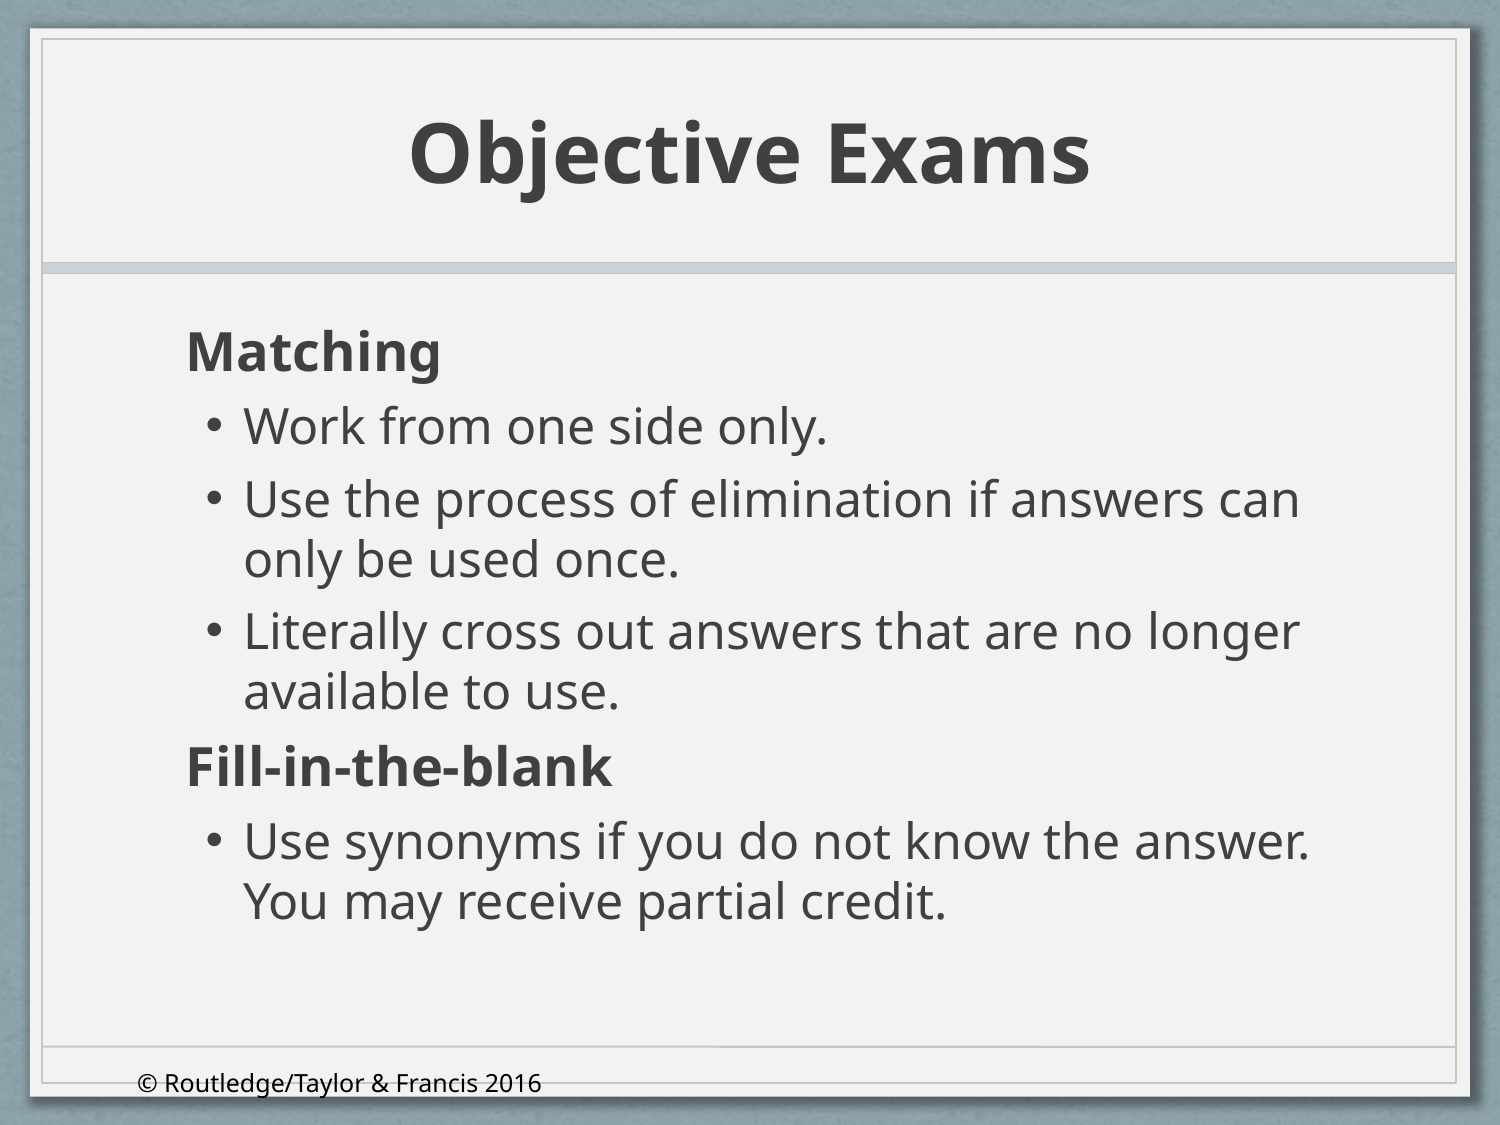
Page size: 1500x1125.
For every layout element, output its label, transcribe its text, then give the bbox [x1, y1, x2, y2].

title Objective Exams [147, 39, 1353, 261]
footer © Routledge/Taylor & Francis 2016 [34, 1052, 558, 1113]
list Matching Work from one side only. Use the process of elimination if answers can only be used once. Literally cross out answers that are no longer available to use. Fill-in-the-blank Use synonyms if you do not know the answer. You may receive partial credit. [95, 309, 1410, 996]
